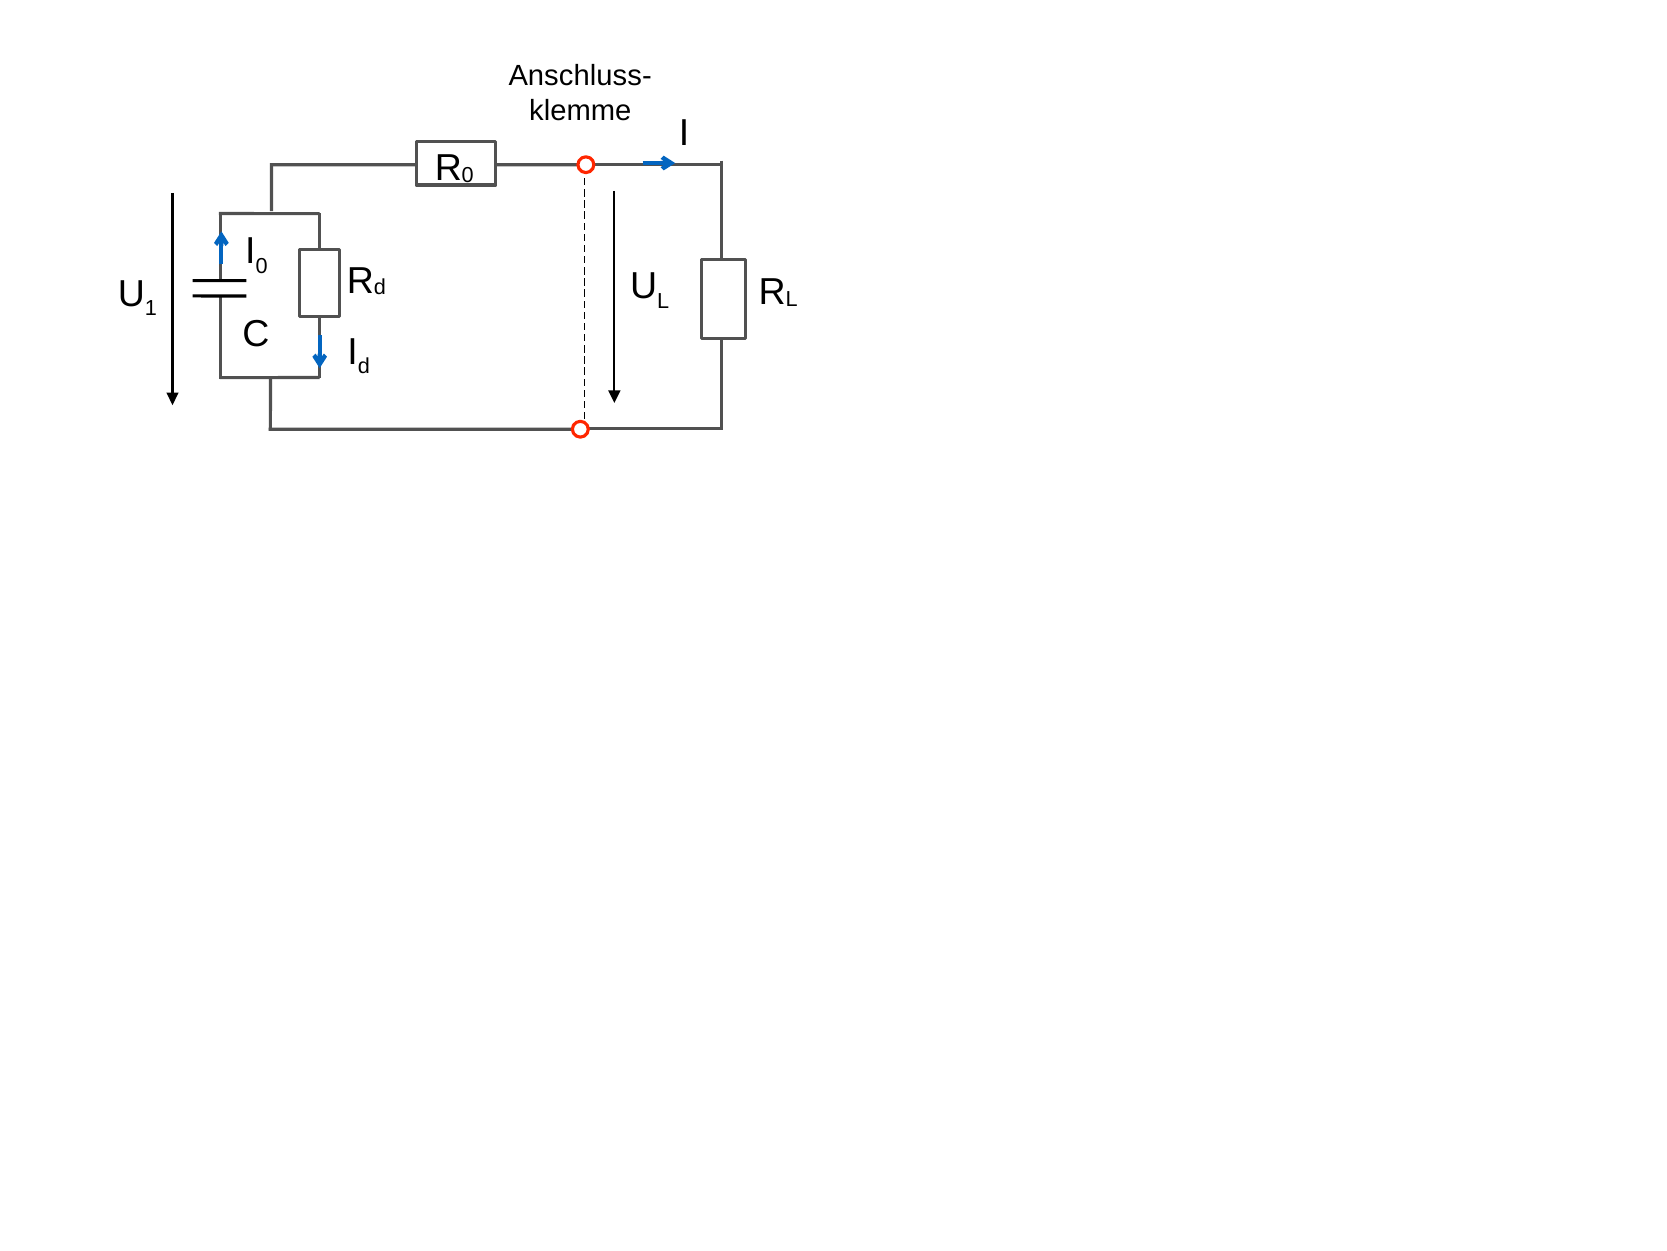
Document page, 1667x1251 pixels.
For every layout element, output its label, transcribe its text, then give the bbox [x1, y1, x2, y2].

text_box Id [317, 318, 401, 390]
text_box RL [736, 258, 820, 319]
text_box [211, 261, 229, 317]
text_box [577, 156, 594, 173]
text_box I0 [214, 217, 298, 289]
text_box [572, 421, 589, 438]
text_box U1 [95, 260, 172, 331]
text_box I [642, 99, 726, 171]
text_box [412, 134, 497, 195]
text_box [166, 192, 179, 406]
text_box [299, 249, 340, 317]
text_box [701, 259, 746, 339]
text_box [214, 231, 229, 254]
text_box [608, 324, 621, 403]
text_box UL [608, 252, 691, 324]
text_box Rd [325, 247, 408, 308]
text_box Anschluss-klemme [490, 48, 670, 134]
text_box C [221, 300, 298, 372]
text_box C [214, 322, 220, 372]
text_box U1 [173, 260, 179, 331]
